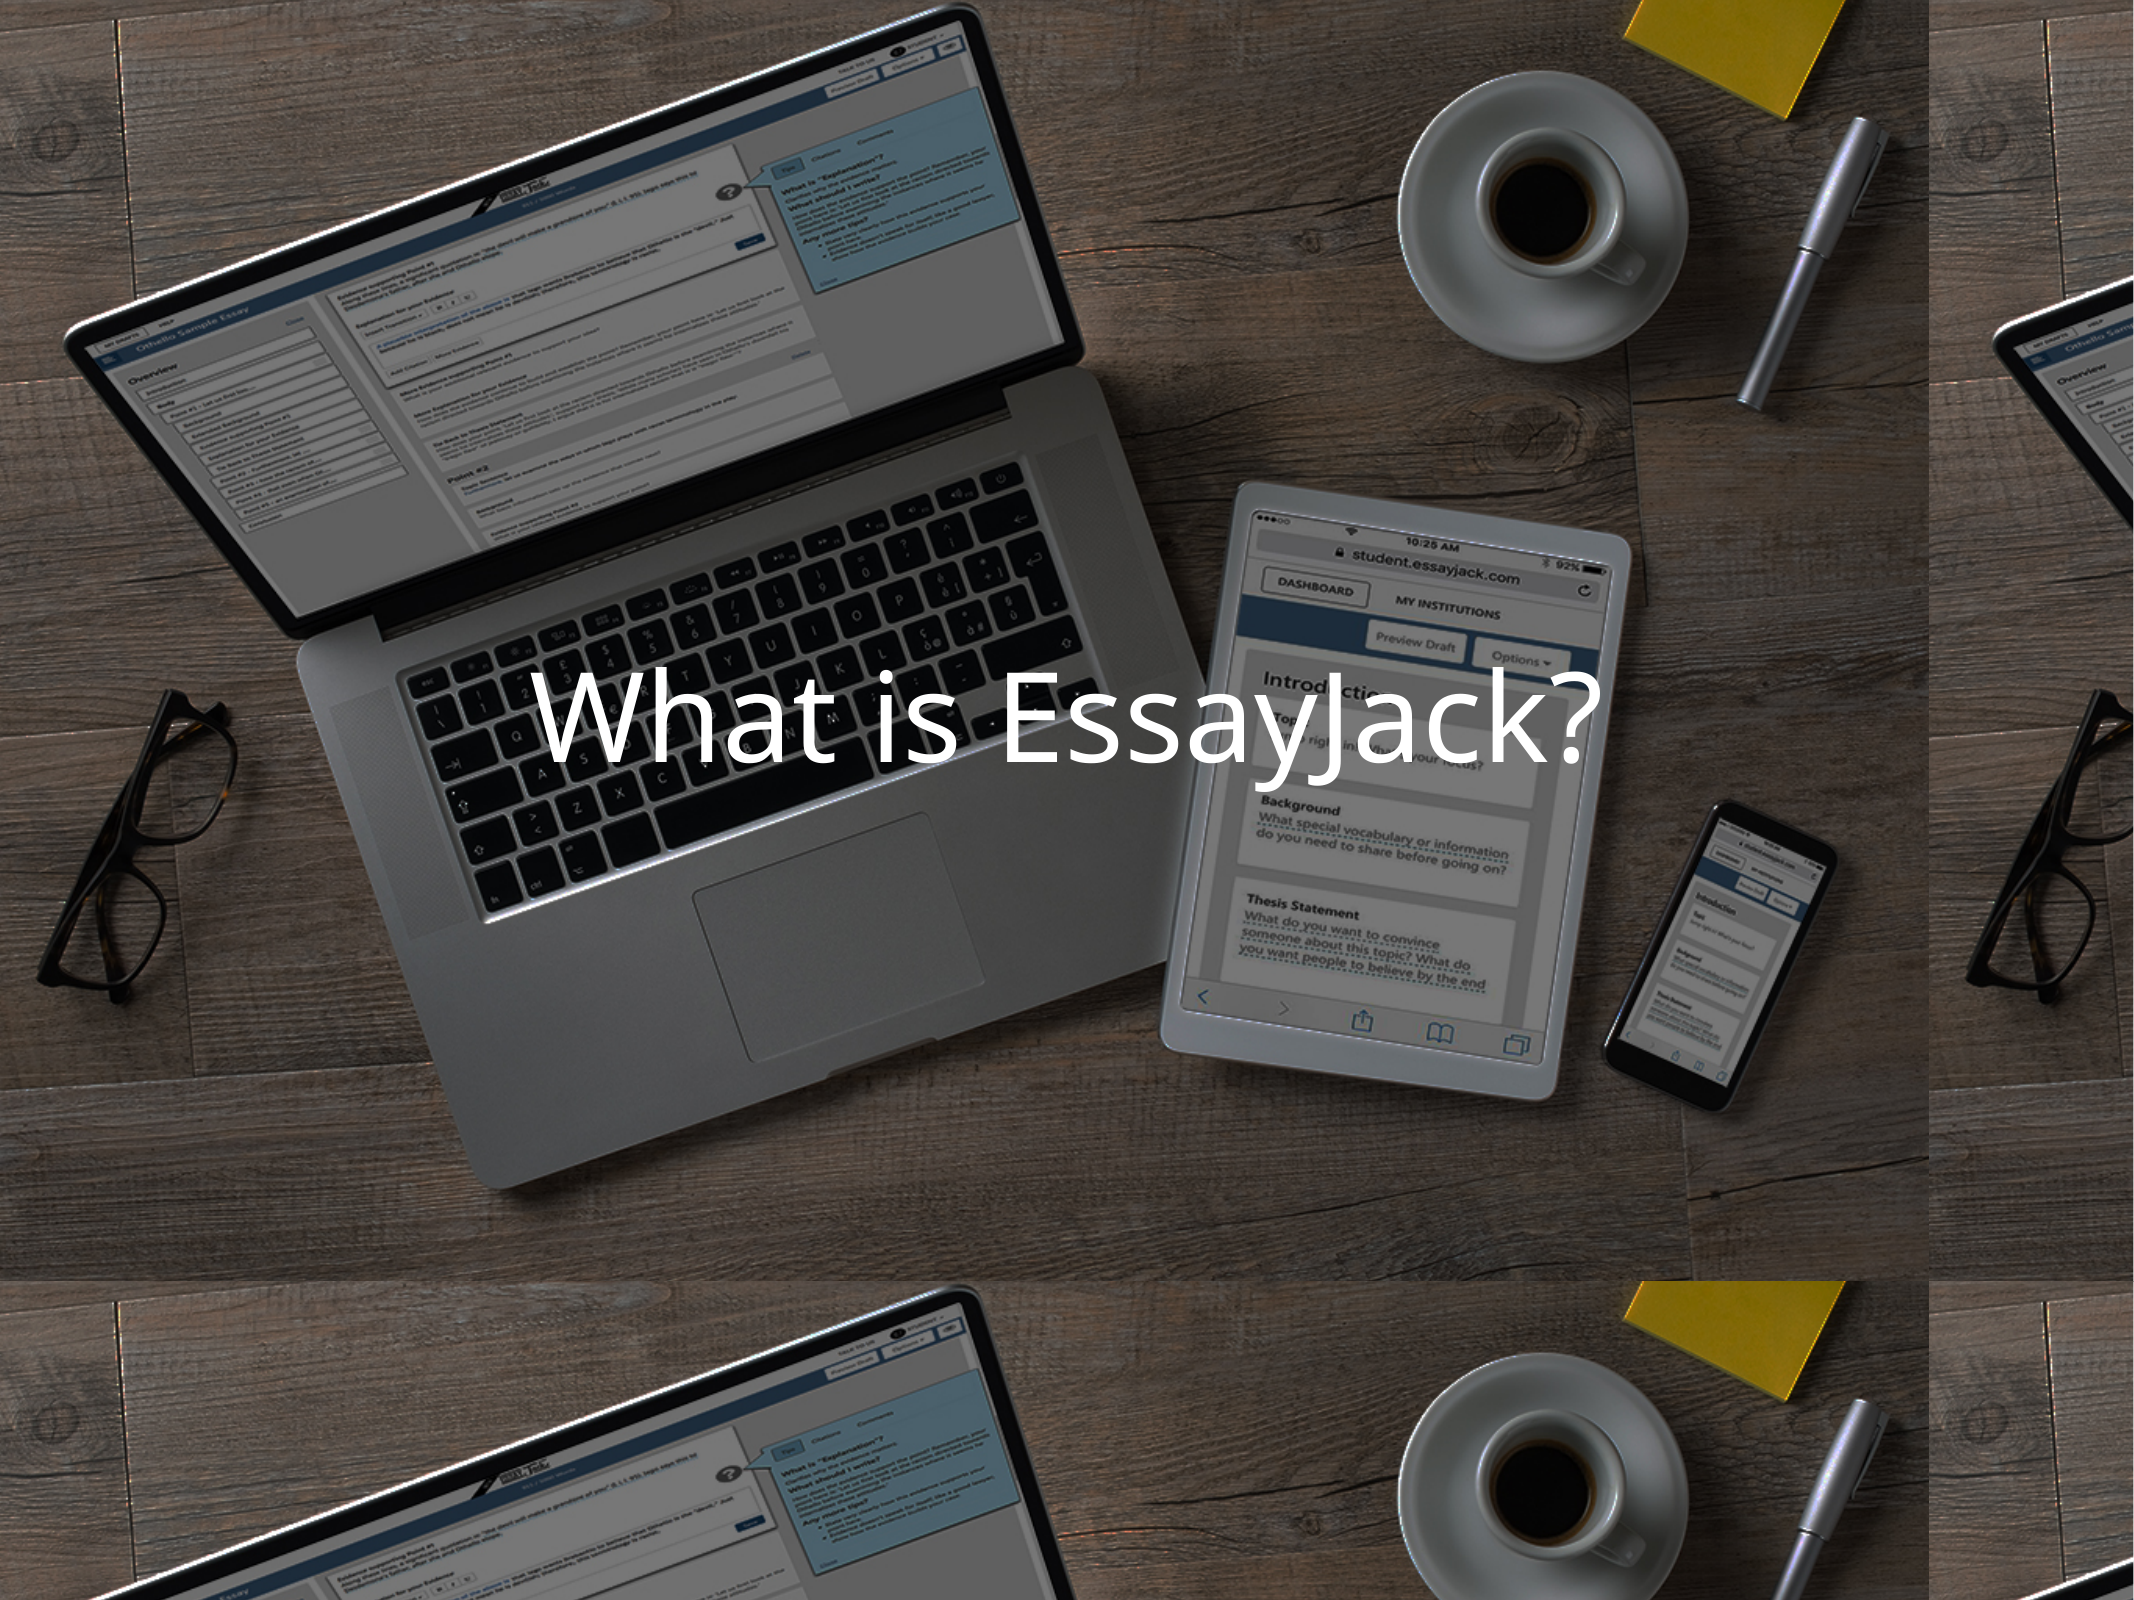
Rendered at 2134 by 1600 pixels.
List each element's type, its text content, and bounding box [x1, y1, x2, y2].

text_box What is EssayJack? [5, 633, 2128, 792]
picture [0, 0, 2134, 1600]
